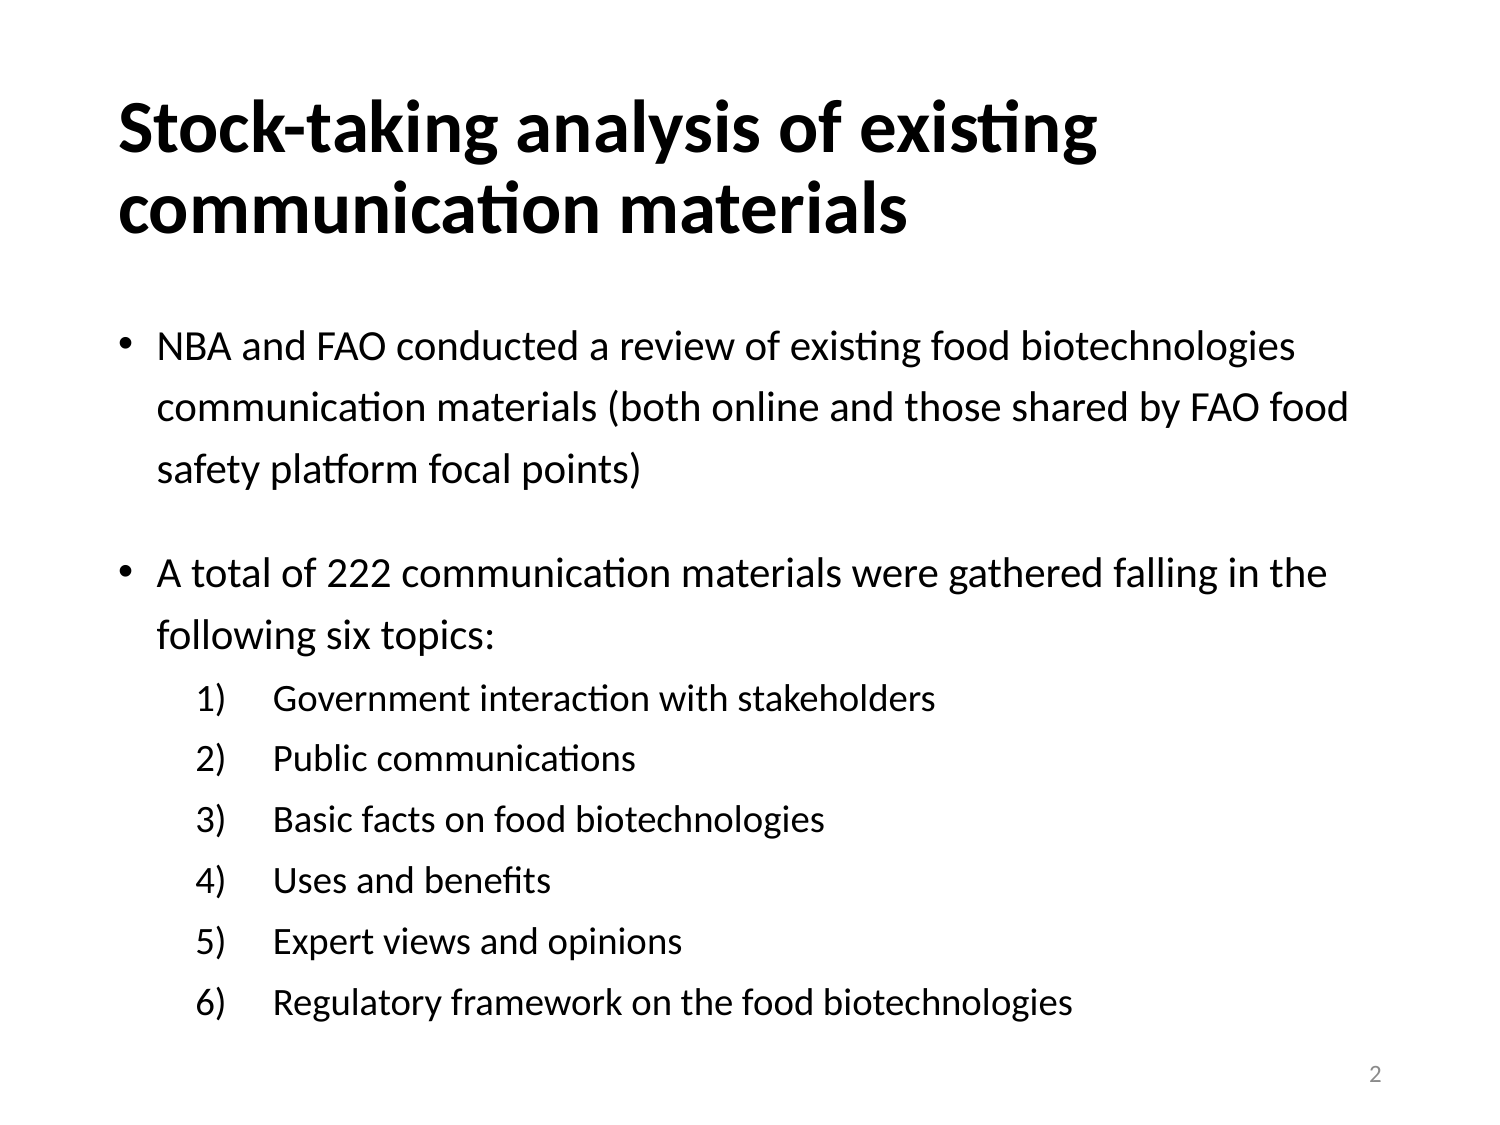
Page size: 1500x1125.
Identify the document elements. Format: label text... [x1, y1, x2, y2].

slide_number 2 [1059, 1042, 1397, 1103]
list NBA and FAO conducted a review of existing food biotechnologies communication materials (both online and those shared by FAO food safety platform focal points) A total of 222 communication materials were gathered falling in the following six topics: Government interaction with stakeholders Public communications Basic facts on food biotechnologies Uses and benefits Expert views and opinions Regulatory framework on the food biotechnologies [103, 299, 1397, 1075]
title Stock-taking analysis of existing communication materials [103, 59, 1397, 278]
